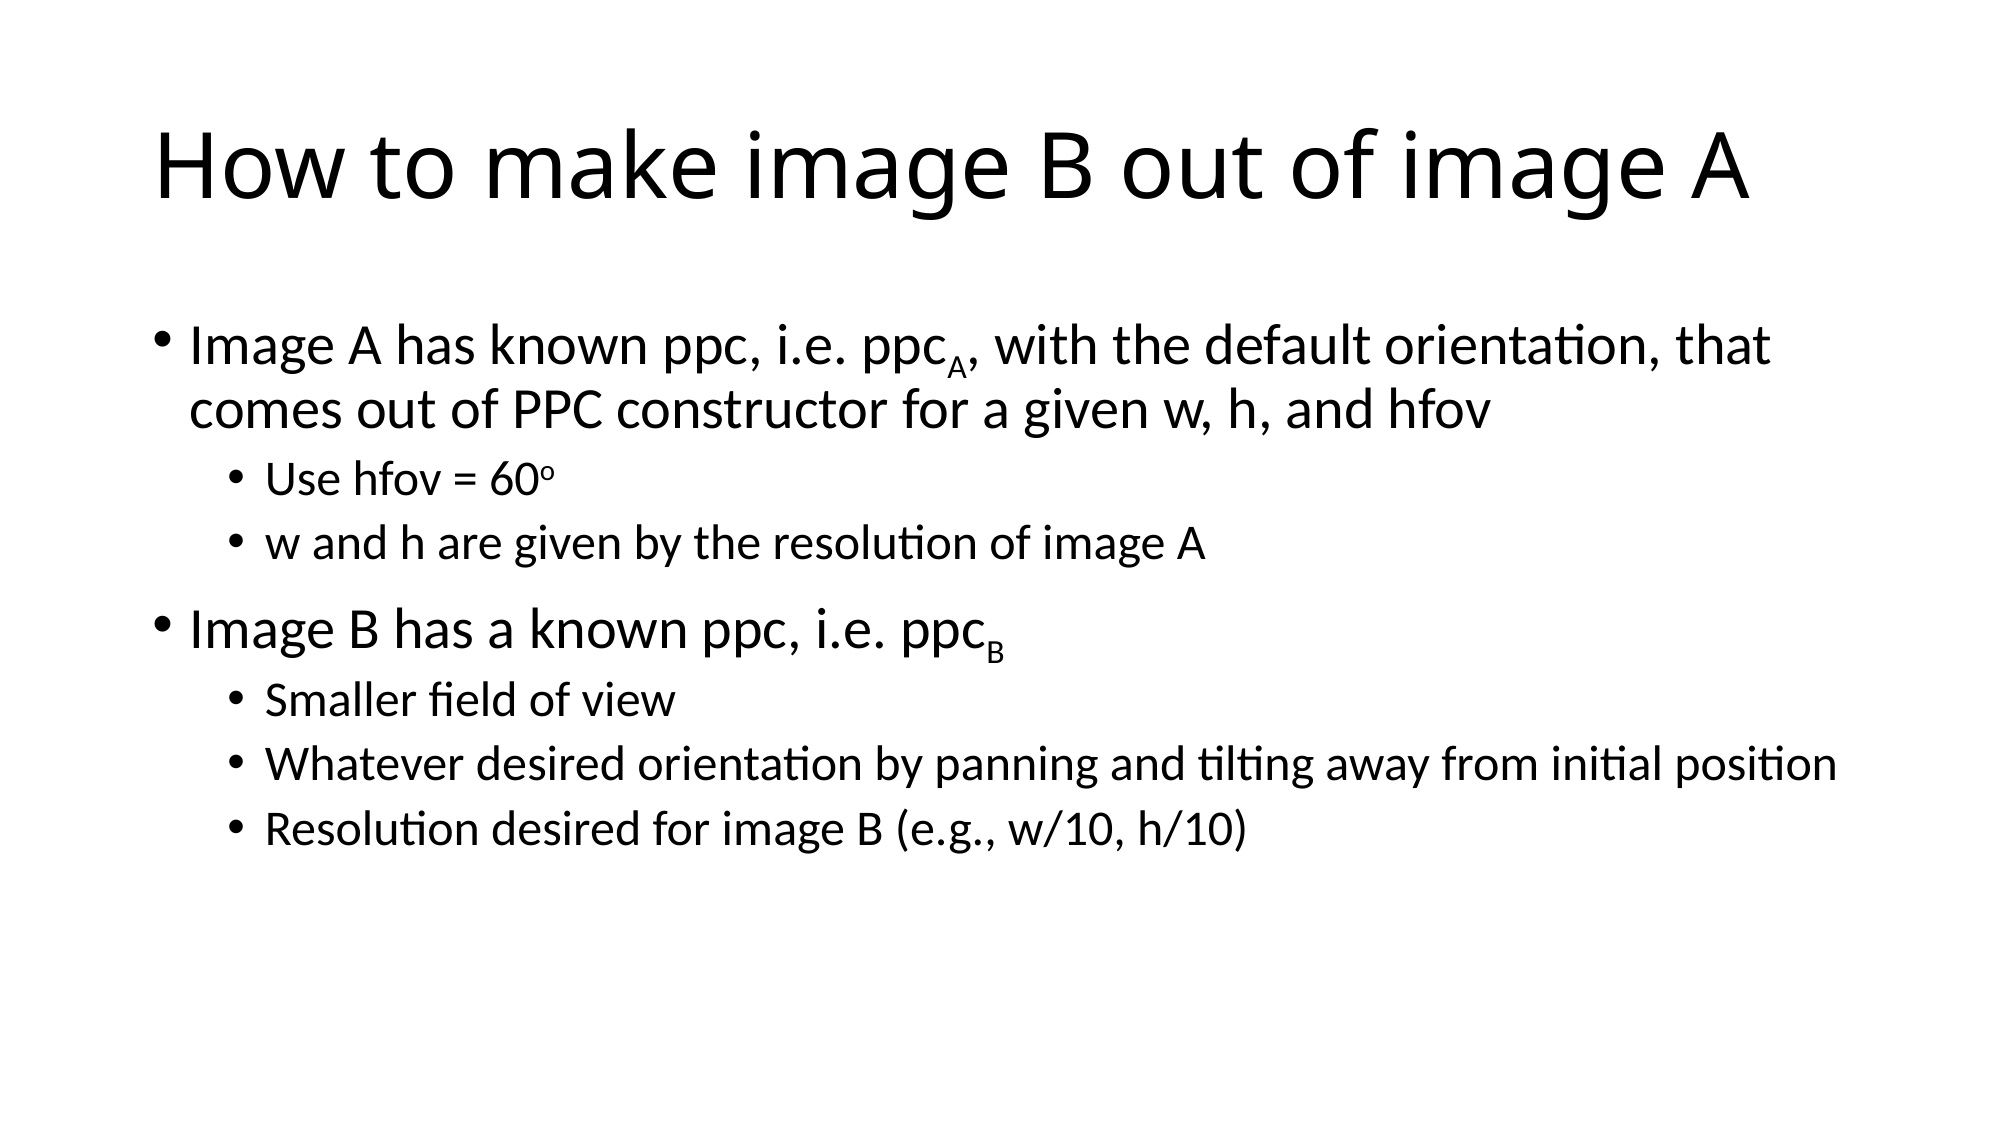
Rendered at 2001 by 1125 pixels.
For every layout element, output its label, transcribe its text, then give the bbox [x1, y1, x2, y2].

title How to make image B out of image A [137, 59, 1863, 278]
list Image A has known ppc, i.e. ppcA, with the default orientation, that comes out of PPC constructor for a given w, h, and hfov Use hfov = 60o w and h are given by the resolution of image A Image B has a known ppc, i.e. ppcB Smaller field of view Whatever desired orientation by panning and tilting away from initial position Resolution desired for image B (e.g., w/10, h/10) [137, 299, 1863, 1014]
